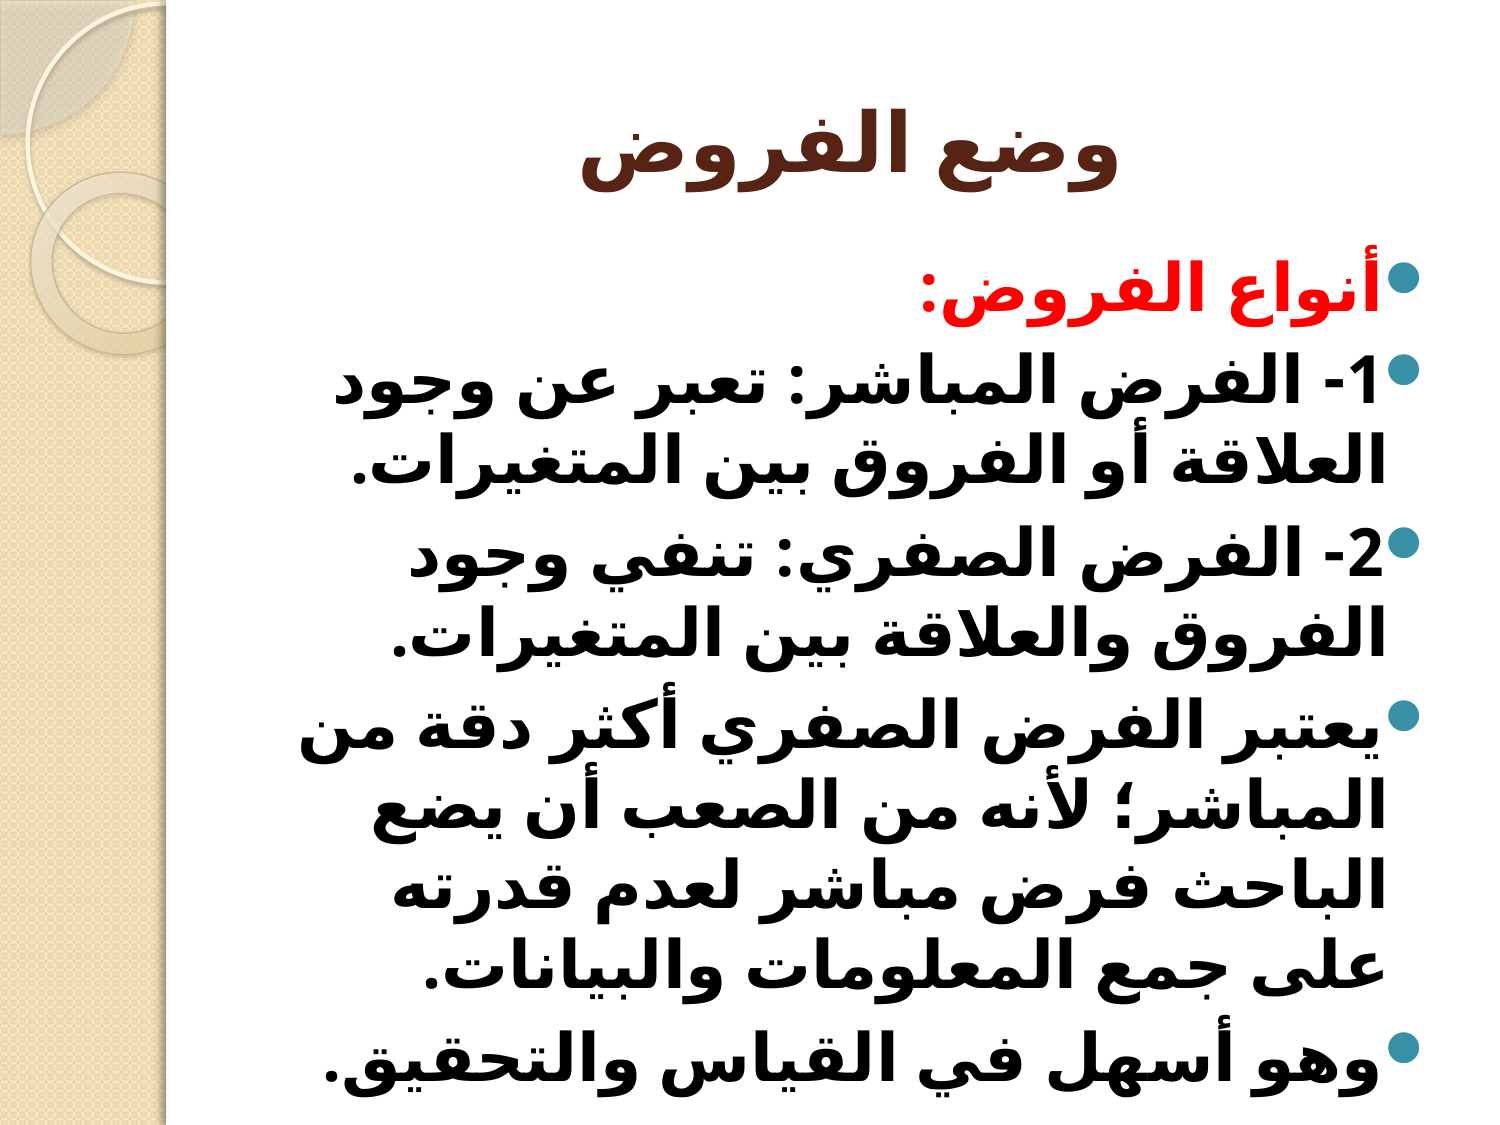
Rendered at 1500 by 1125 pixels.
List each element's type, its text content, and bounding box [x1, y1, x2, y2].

title وضع الفروض [235, 45, 1466, 233]
list أنواع الفروض: 1- الفرض المباشر: تعبر عن وجود العلاقة أو الفروق بين المتغيرات. 2- الفرض الصفري: تنفي وجود الفروق والعلاقة بين المتغيرات. يعتبر الفرض الصفري أكثر دقة من المباشر؛ لأنه من الصعب أن يضع الباحث فرض مباشر لعدم قدرته على جمع المعلومات والبيانات. وهو أسهل في القياس والتحقيق. [235, 237, 1466, 1025]
